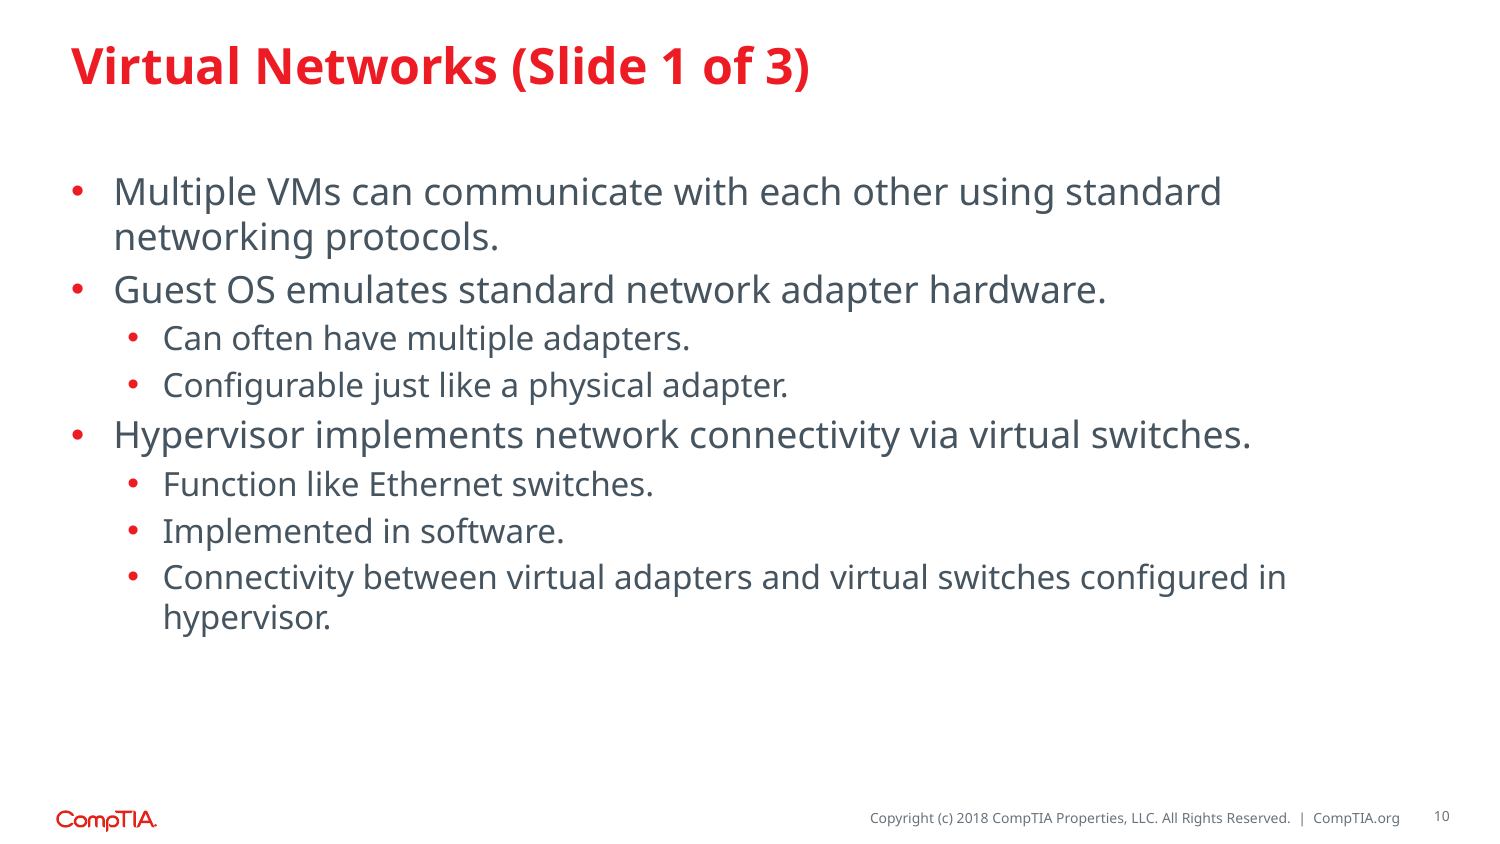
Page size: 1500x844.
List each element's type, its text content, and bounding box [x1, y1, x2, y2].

title Virtual Networks (Slide 1 of 3) [56, 12, 1444, 117]
slide_number 10 [1407, 800, 1450, 835]
list Multiple VMs can communicate with each other using standard networking protocols. Guest OS emulates standard network adapter hardware. Can often have multiple adapters. Configurable just like a physical adapter. Hypervisor implements network connectivity via virtual switches. Function like Ethernet switches. Implemented in software. Connectivity between virtual adapters and virtual switches configured in hypervisor. [56, 160, 1444, 746]
